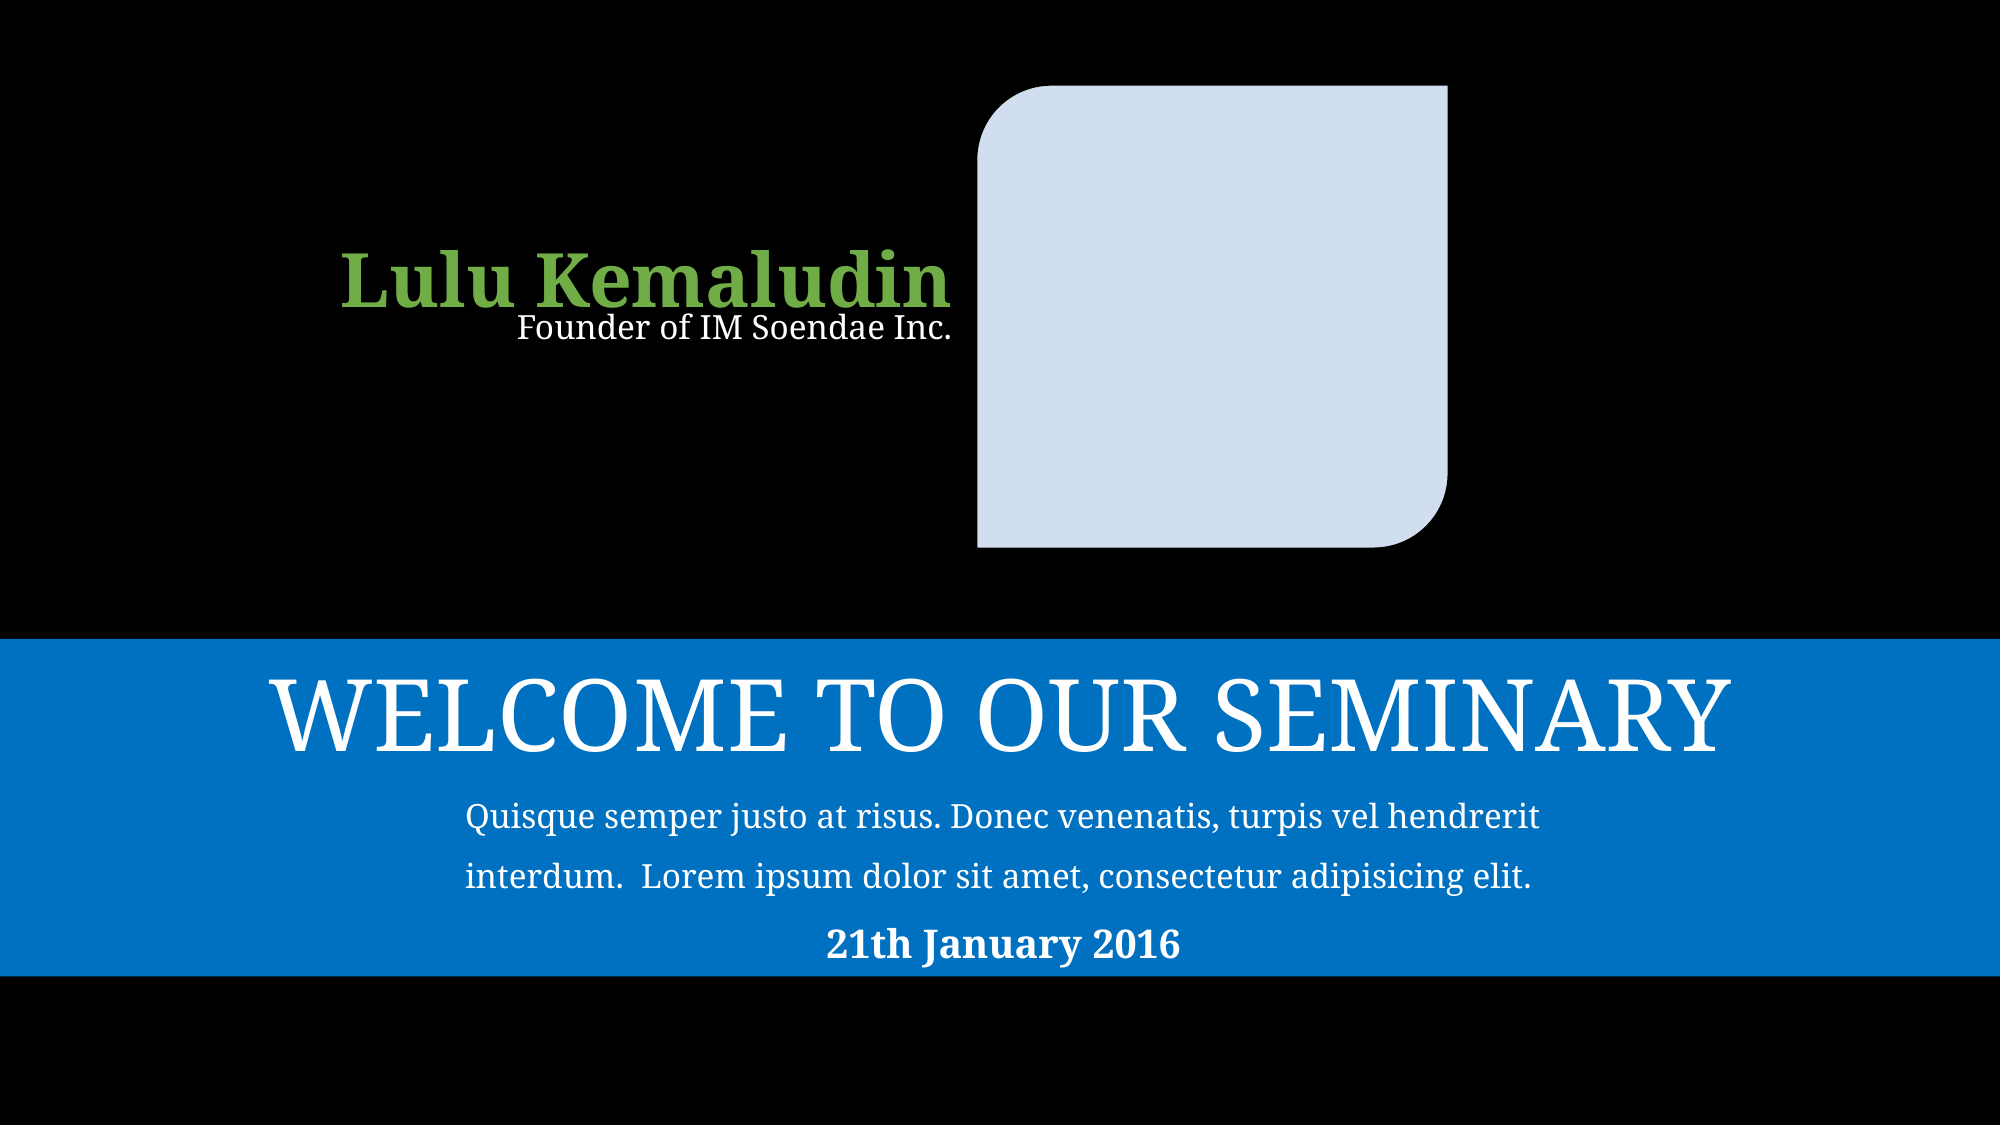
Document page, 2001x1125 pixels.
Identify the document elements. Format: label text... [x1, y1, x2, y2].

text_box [0, 638, 2000, 977]
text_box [972, 80, 1453, 555]
text_box Lulu Kemaludin [288, 177, 962, 276]
text_box Founder of IM Soendae Inc. [288, 276, 962, 357]
